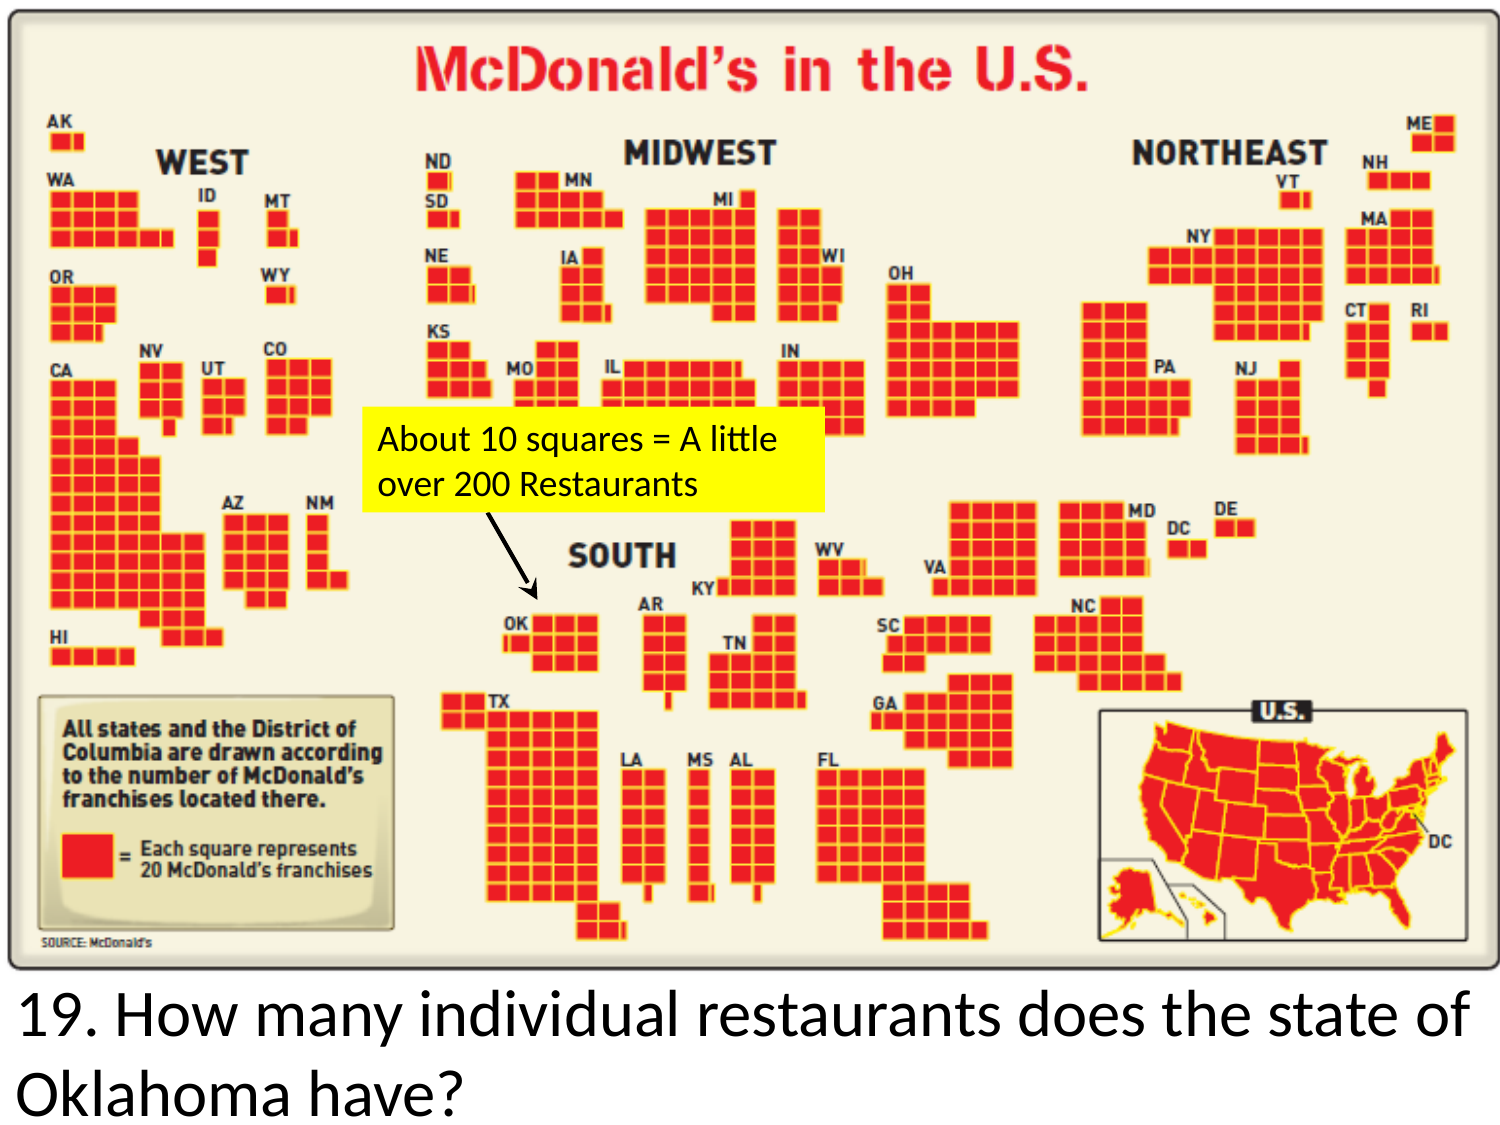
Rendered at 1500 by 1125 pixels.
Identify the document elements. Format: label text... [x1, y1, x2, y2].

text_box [487, 512, 538, 601]
text_box 19. How many individual restaurants does the state of Oklahoma have? [0, 982, 1500, 1125]
picture [0, 0, 1500, 976]
